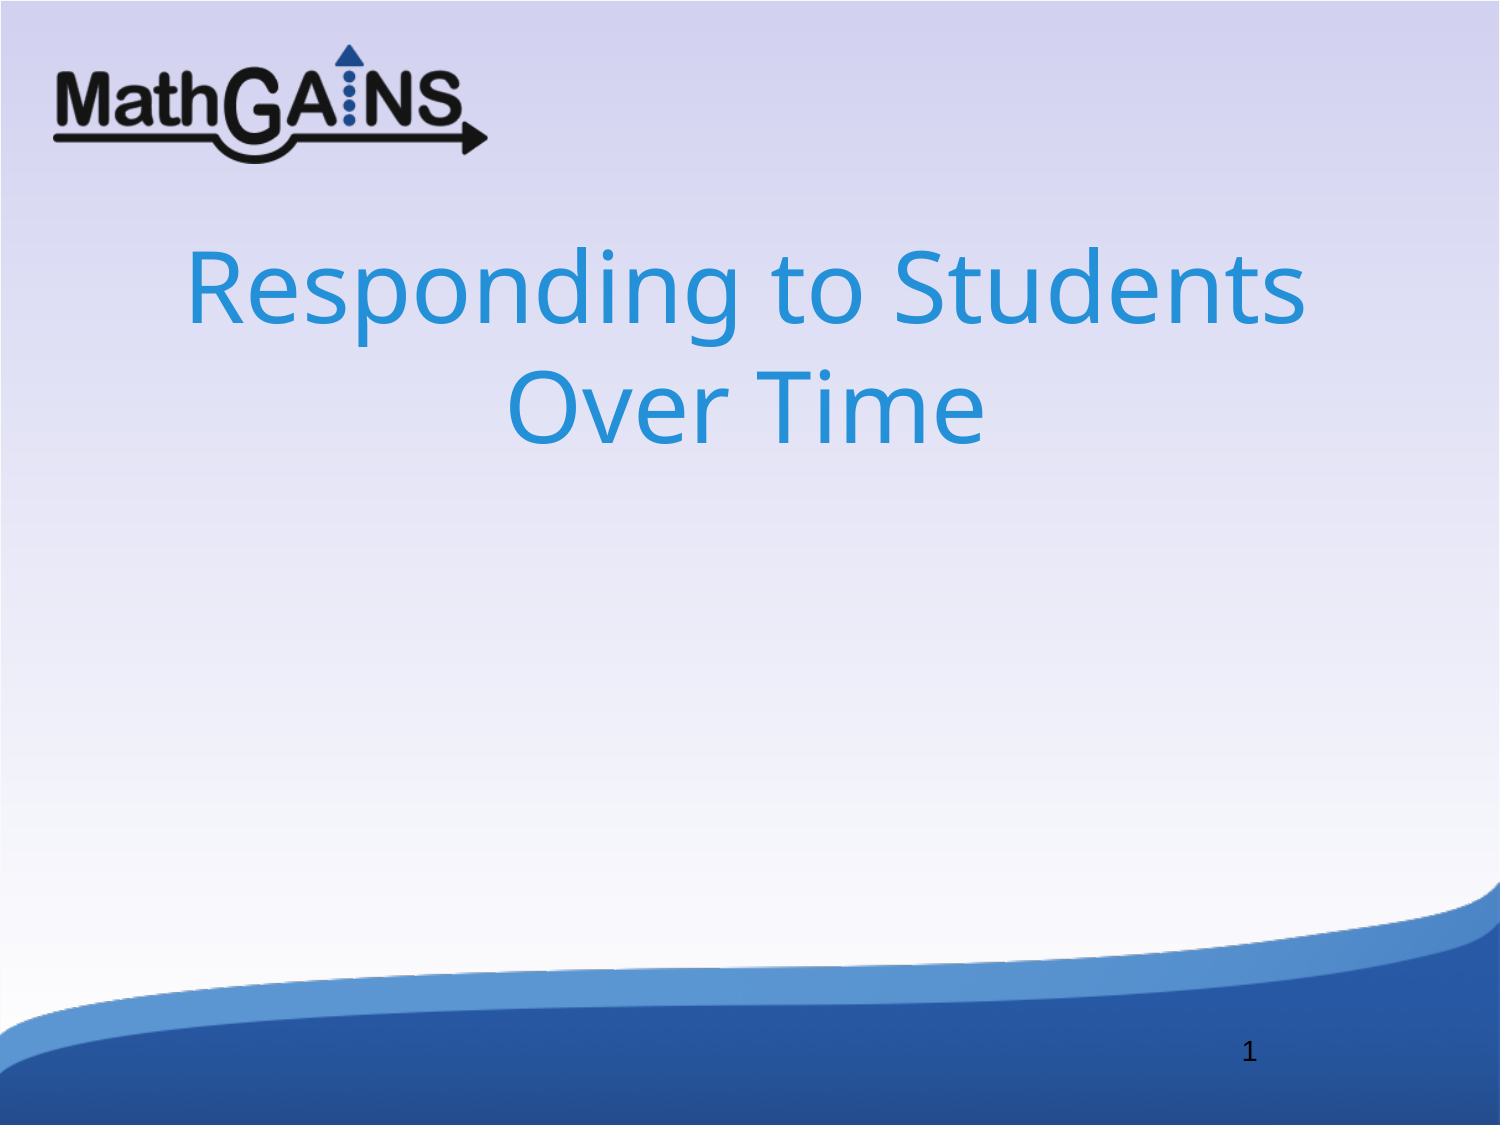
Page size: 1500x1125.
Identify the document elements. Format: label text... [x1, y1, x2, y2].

text_box [0, 0, 1500, 877]
title Responding to Students Over Time [86, 149, 1414, 538]
picture [0, 878, 1500, 1125]
picture [53, 43, 490, 165]
